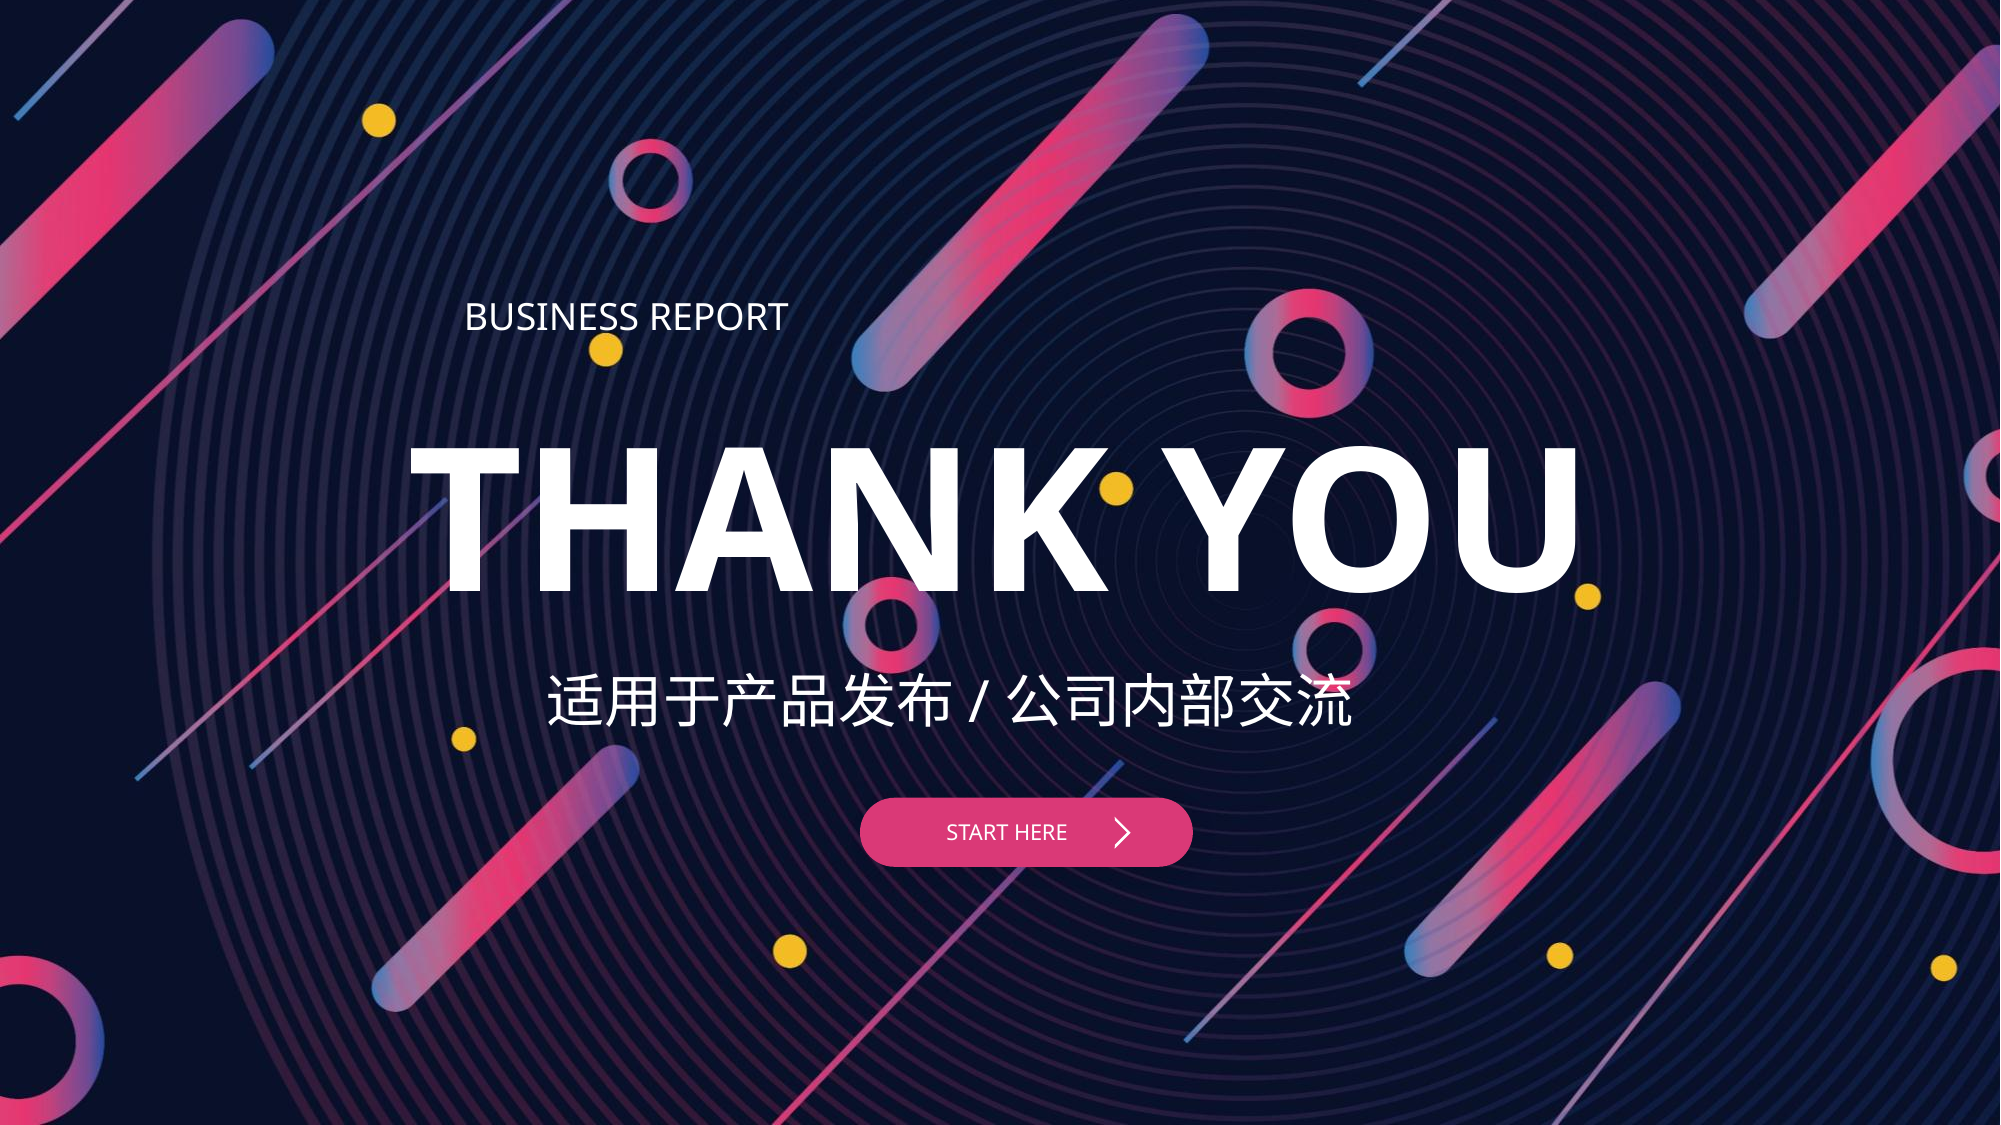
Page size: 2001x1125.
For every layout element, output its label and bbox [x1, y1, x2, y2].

picture [0, 0, 2000, 1125]
text_box [926, 811, 1126, 854]
